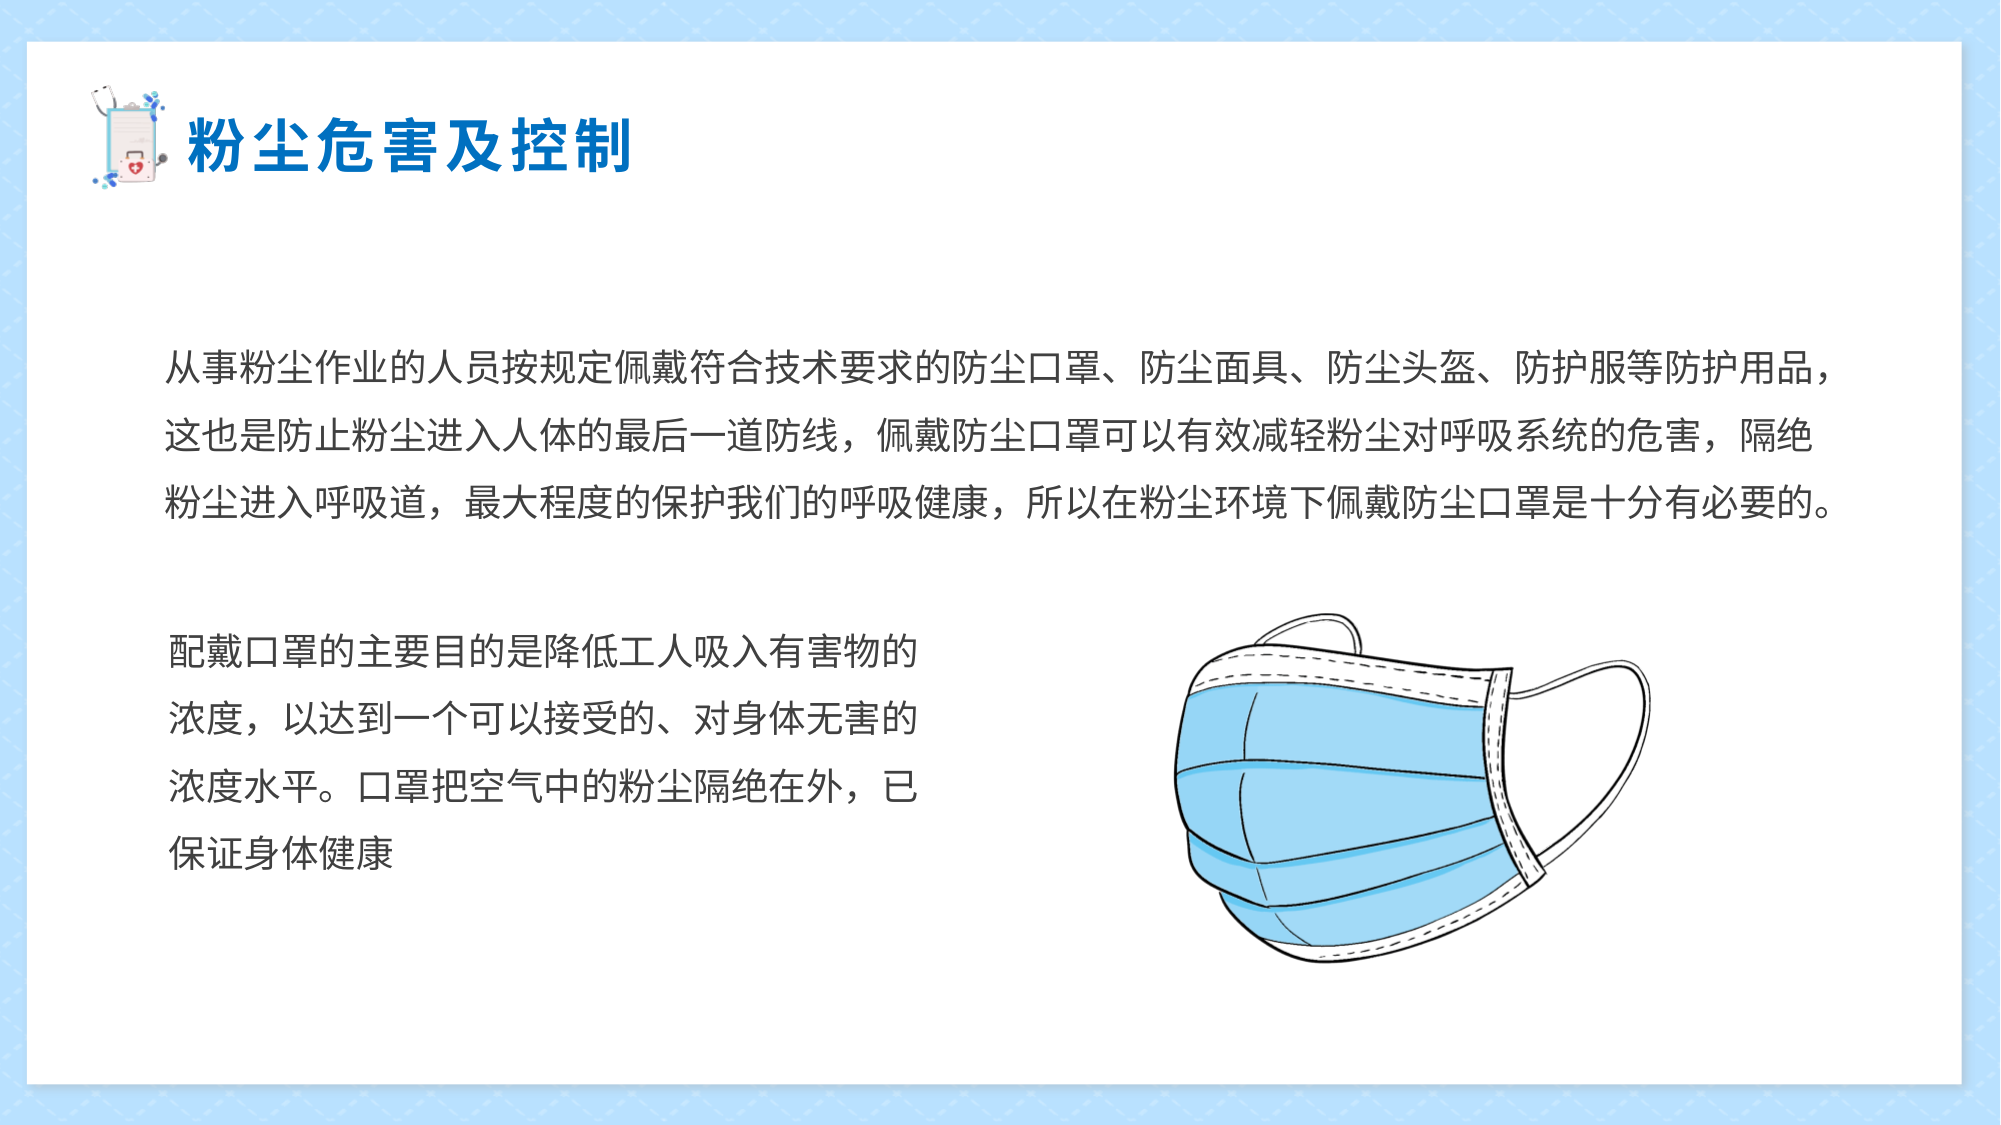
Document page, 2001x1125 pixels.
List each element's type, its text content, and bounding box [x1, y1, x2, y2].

text_box 配戴口罩的主要目的是降低工人吸入有害物的浓度，以达到一个可以接受的、对身体无害的浓度水平。口罩把空气中的粉尘隔绝在外，已保证身体健康 [154, 597, 939, 883]
text_box 从事粉尘作业的人员按规定佩戴符合技术要求的防尘口罩、防尘面具、防尘头盔、防护服等防护用品，这也是防止粉尘进入人体的最后一道防线，佩戴防尘口罩可以有效减轻粉尘对呼吸系统的危害，隔绝粉尘进入呼吸道，最大程度的保护我们的呼吸健康，所以在粉尘环境下佩戴防尘口罩是十分有必要的。 [149, 314, 1850, 532]
picture [0, 0, 2000, 1125]
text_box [64, 78, 711, 206]
